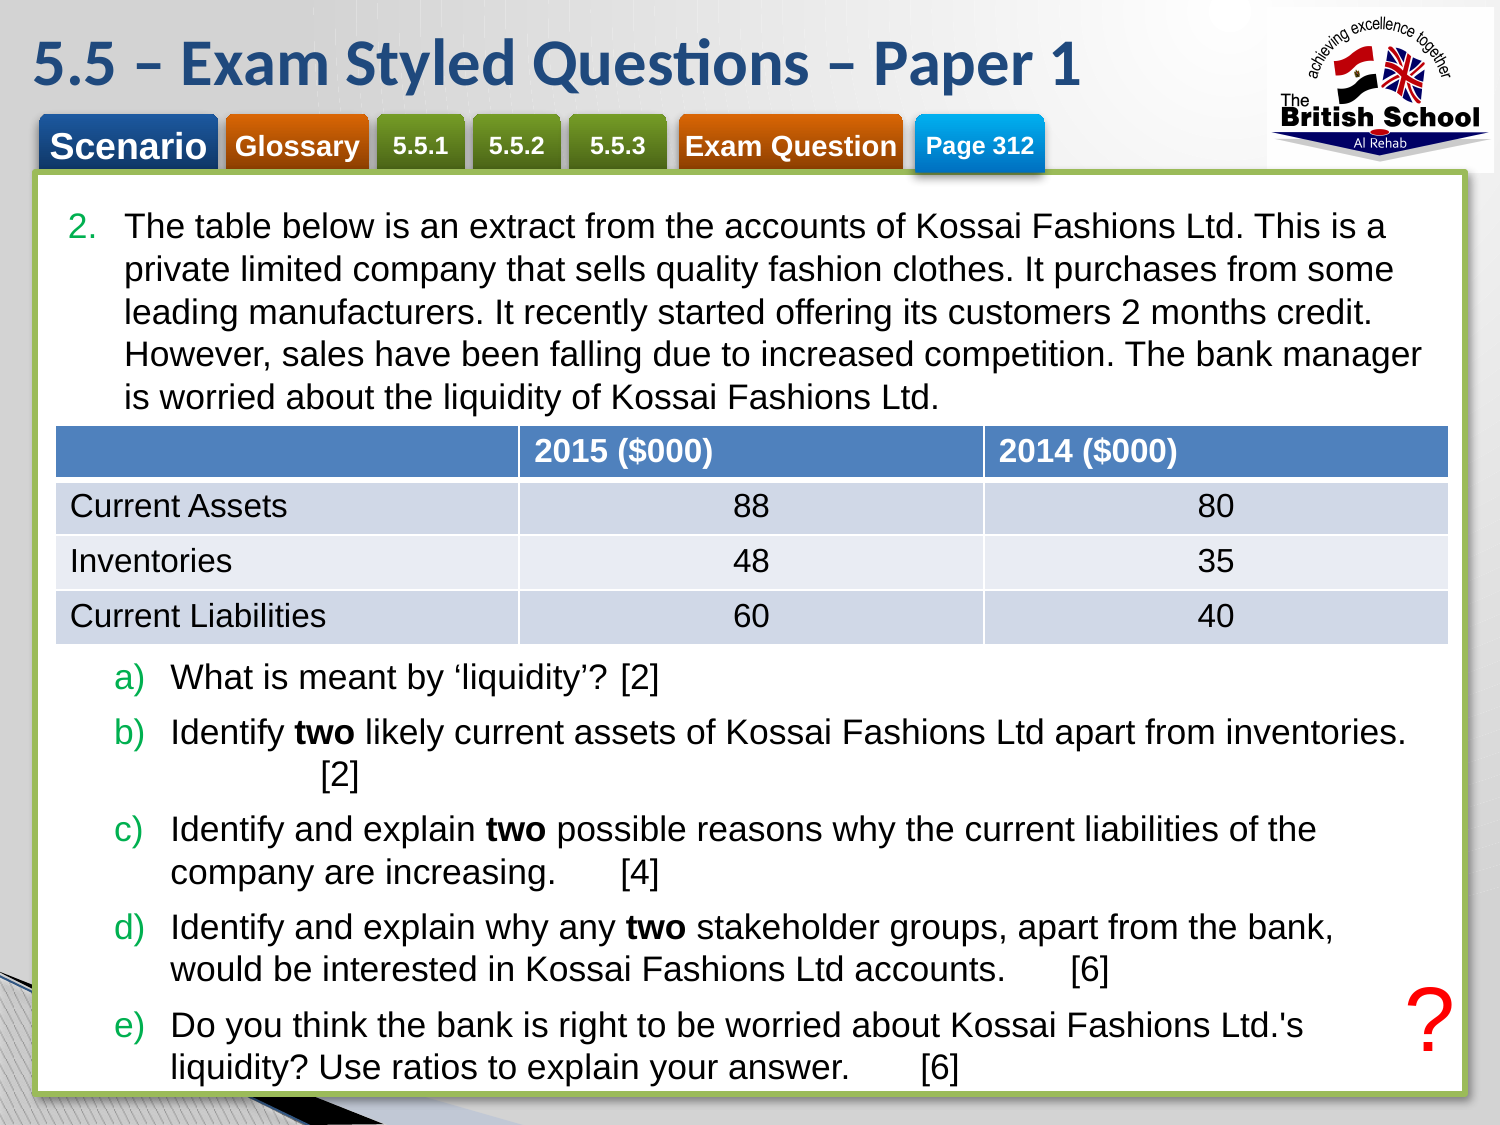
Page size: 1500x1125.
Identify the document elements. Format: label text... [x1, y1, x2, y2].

table_cell Current Assets [56, 483, 518, 534]
text_box Page 312 [915, 114, 1046, 173]
table_cell 48 [520, 536, 983, 589]
text_box The table below is an extract from the accounts of Kossai Fashions Ltd. This is a private limited company that sells quality fashion clothes. It purchases from some leading manufacturers. It recently started offering its customers 2 months credit. However, sales have been falling due to increased competition. The bank manager is worried about the liquidity of Kossai Fashions Ltd. What is meant by ‘liquidity’? [2] Identify two likely current assets of Kossai Fashions Ltd apart from inventories. [2] Identify and explain two possible reasons why the current liabilities of the company are increasing. [4] Identify and explain why any two stakeholder groups, apart from the bank, would be interested in Kossai Fashions Ltd accounts. [6] Do you think the bank is right to be worried about Kossai Fashions Ltd.'s liquidity? Use ratios to explain your answer. [6] [53, 196, 1447, 424]
text_box ? [1389, 952, 1449, 1077]
table_cell 35 [985, 536, 1448, 589]
text_box The table below is an extract from the accounts of Kossai Fashions Ltd. This is a private limited company that sells quality fashion clothes. It purchases from some leading manufacturers. It recently started offering its customers 2 months credit. However, sales have been falling due to increased competition. The bank manager is worried about the liquidity of Kossai Fashions Ltd. What is meant by ‘liquidity’? [2] Identify two likely current assets of Kossai Fashions Ltd apart from inventories. [2] Identify and explain two possible reasons why the current liabilities of the company are increasing. [4] Identify and explain why any two stakeholder groups, apart from the bank, would be interested in Kossai Fashions Ltd accounts. [6] Do you think the bank is right to be worried about Kossai Fashions Ltd.'s liquidity? Use ratios to explain your answer. [6] [53, 645, 1447, 1094]
title 5.5 – Exam Styled Questions – Paper 1 [17, 7, 1282, 110]
picture [1267, 7, 1495, 173]
table_cell 40 [985, 591, 1448, 644]
picture [281, 1114, 303, 1125]
table_cell 80 [985, 483, 1448, 534]
table_header [56, 426, 518, 477]
table_cell 88 [520, 483, 983, 534]
table_cell Inventories [56, 536, 518, 589]
table_header 2015 ($000) [520, 426, 983, 477]
table_cell 60 [520, 591, 983, 644]
table_cell Current Liabilities [56, 591, 518, 644]
table_header 2014 ($000) [985, 426, 1448, 477]
